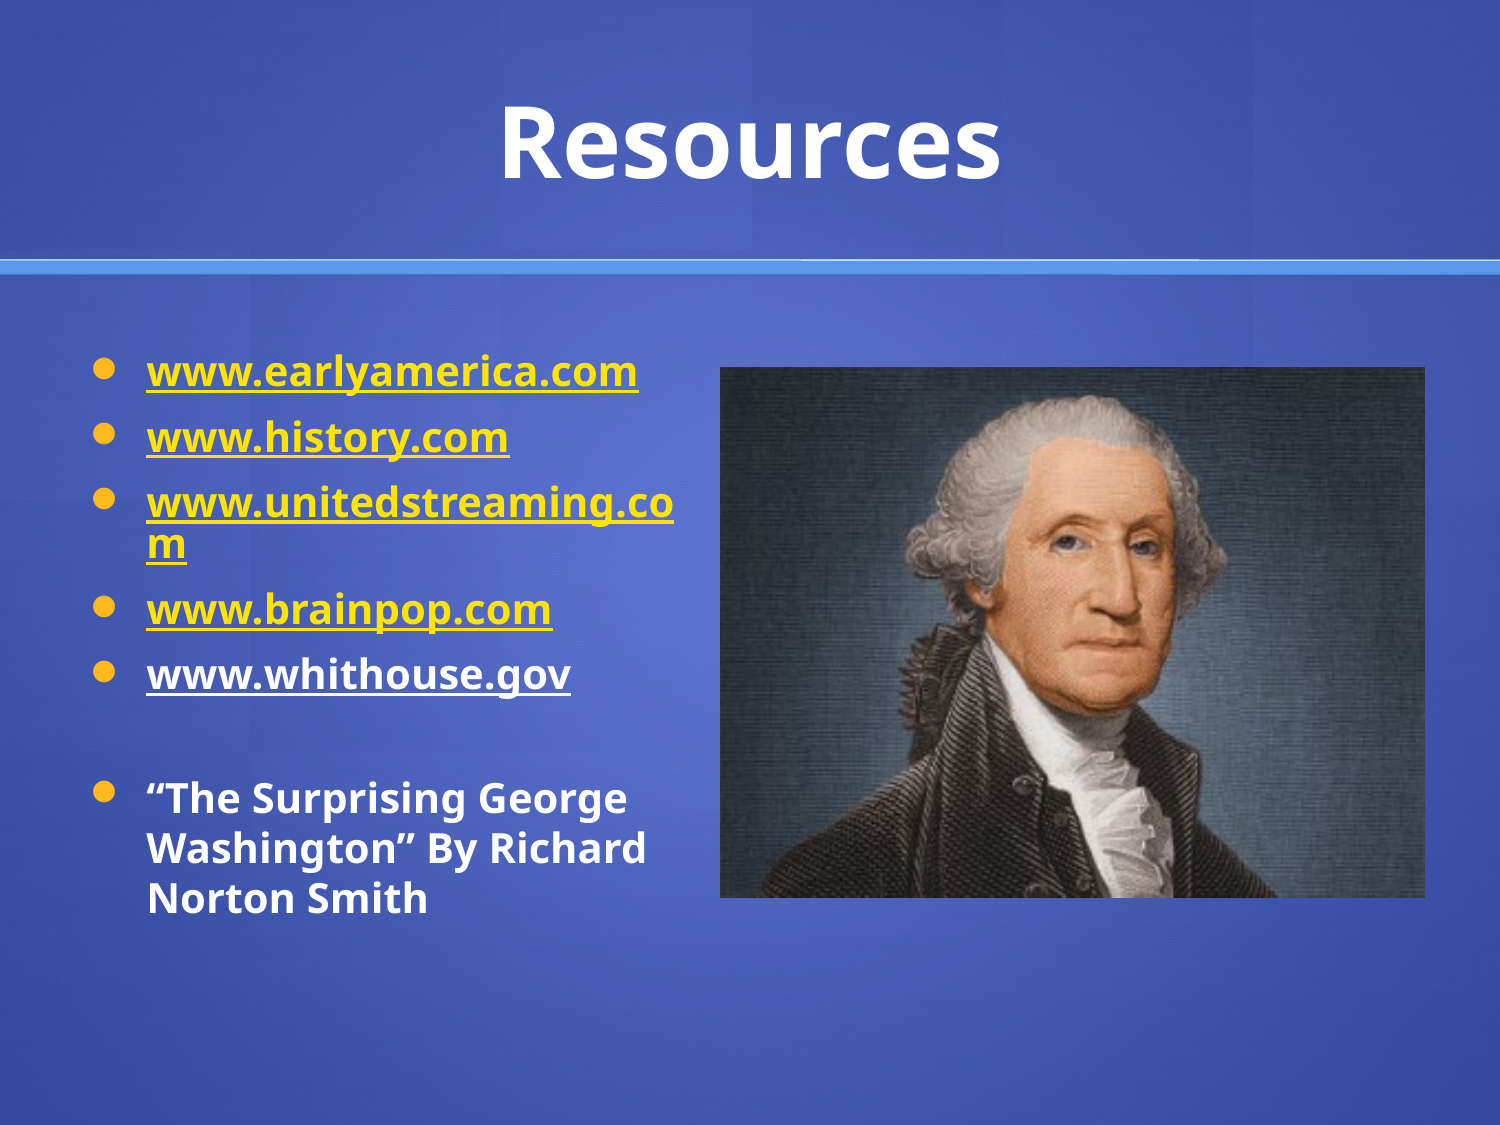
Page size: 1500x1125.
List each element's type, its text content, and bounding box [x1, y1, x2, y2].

list www.earlyamerica.com www.history.com www.unitedstreaming.com www.brainpop.com www.whithouse.gov “The Surprising George Washington” By Richard Norton Smith [75, 337, 711, 991]
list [718, 273, 1426, 992]
title Resources [75, 45, 1425, 233]
